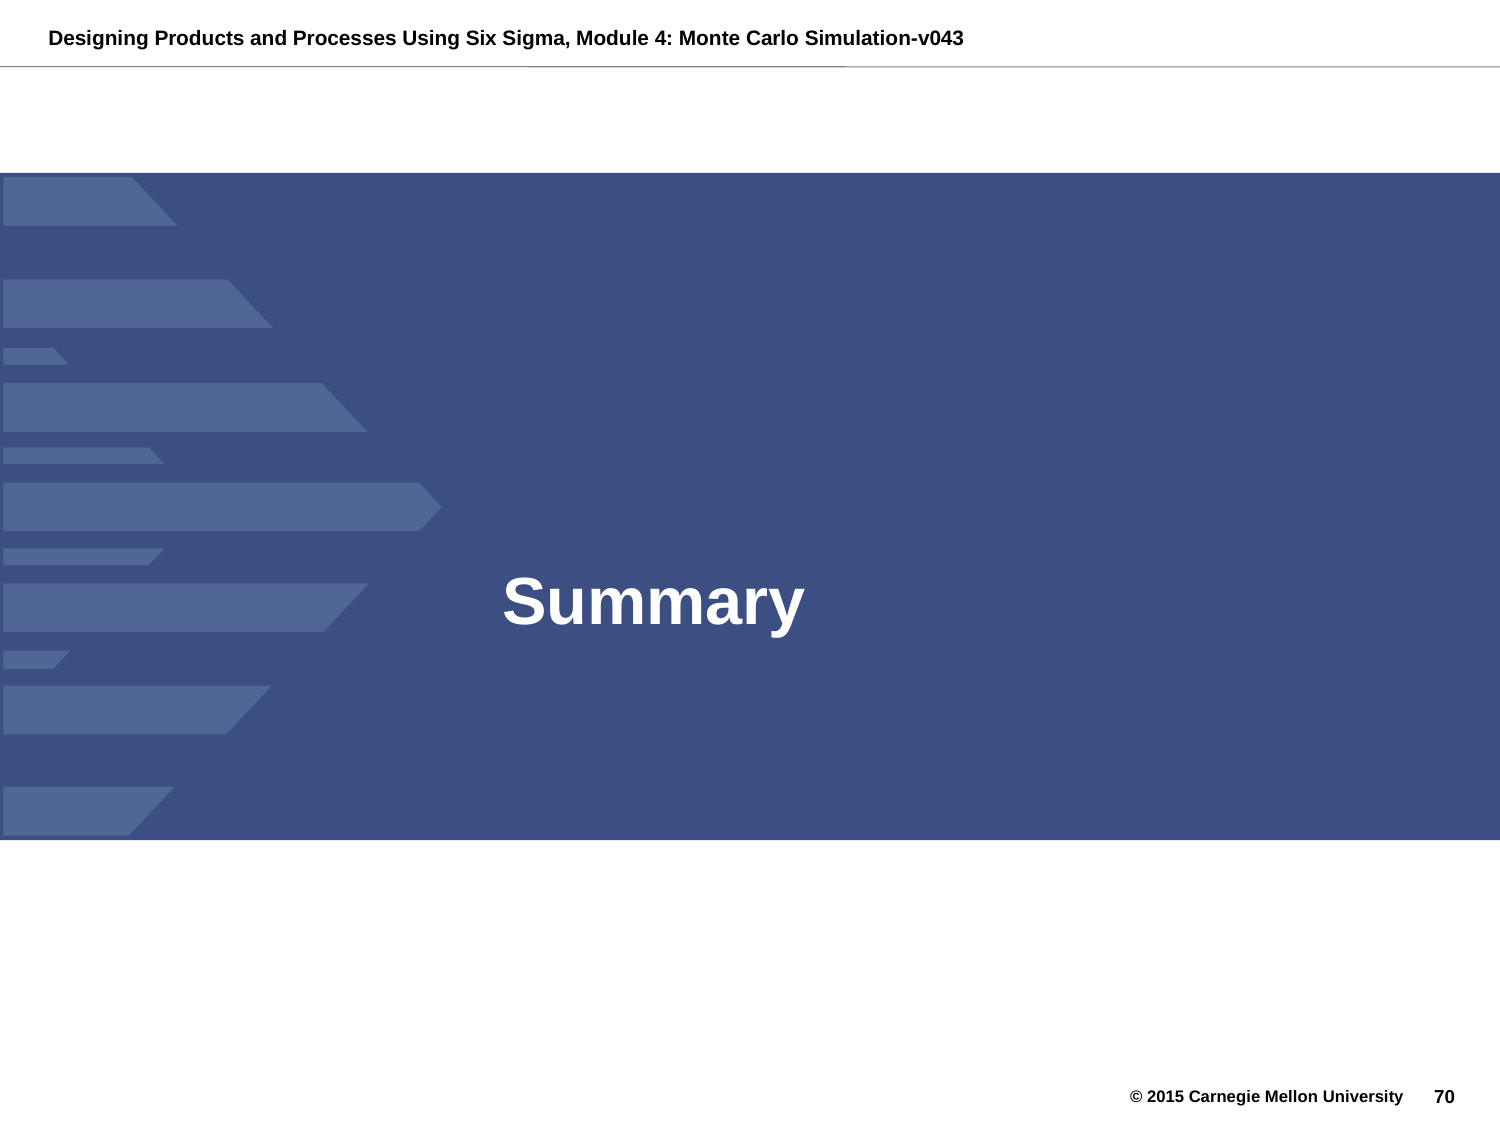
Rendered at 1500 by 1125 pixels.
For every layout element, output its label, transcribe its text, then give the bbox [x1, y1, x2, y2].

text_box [3, 176, 442, 836]
text_box [0, 172, 1500, 841]
text_box Summary [487, 439, 1438, 757]
